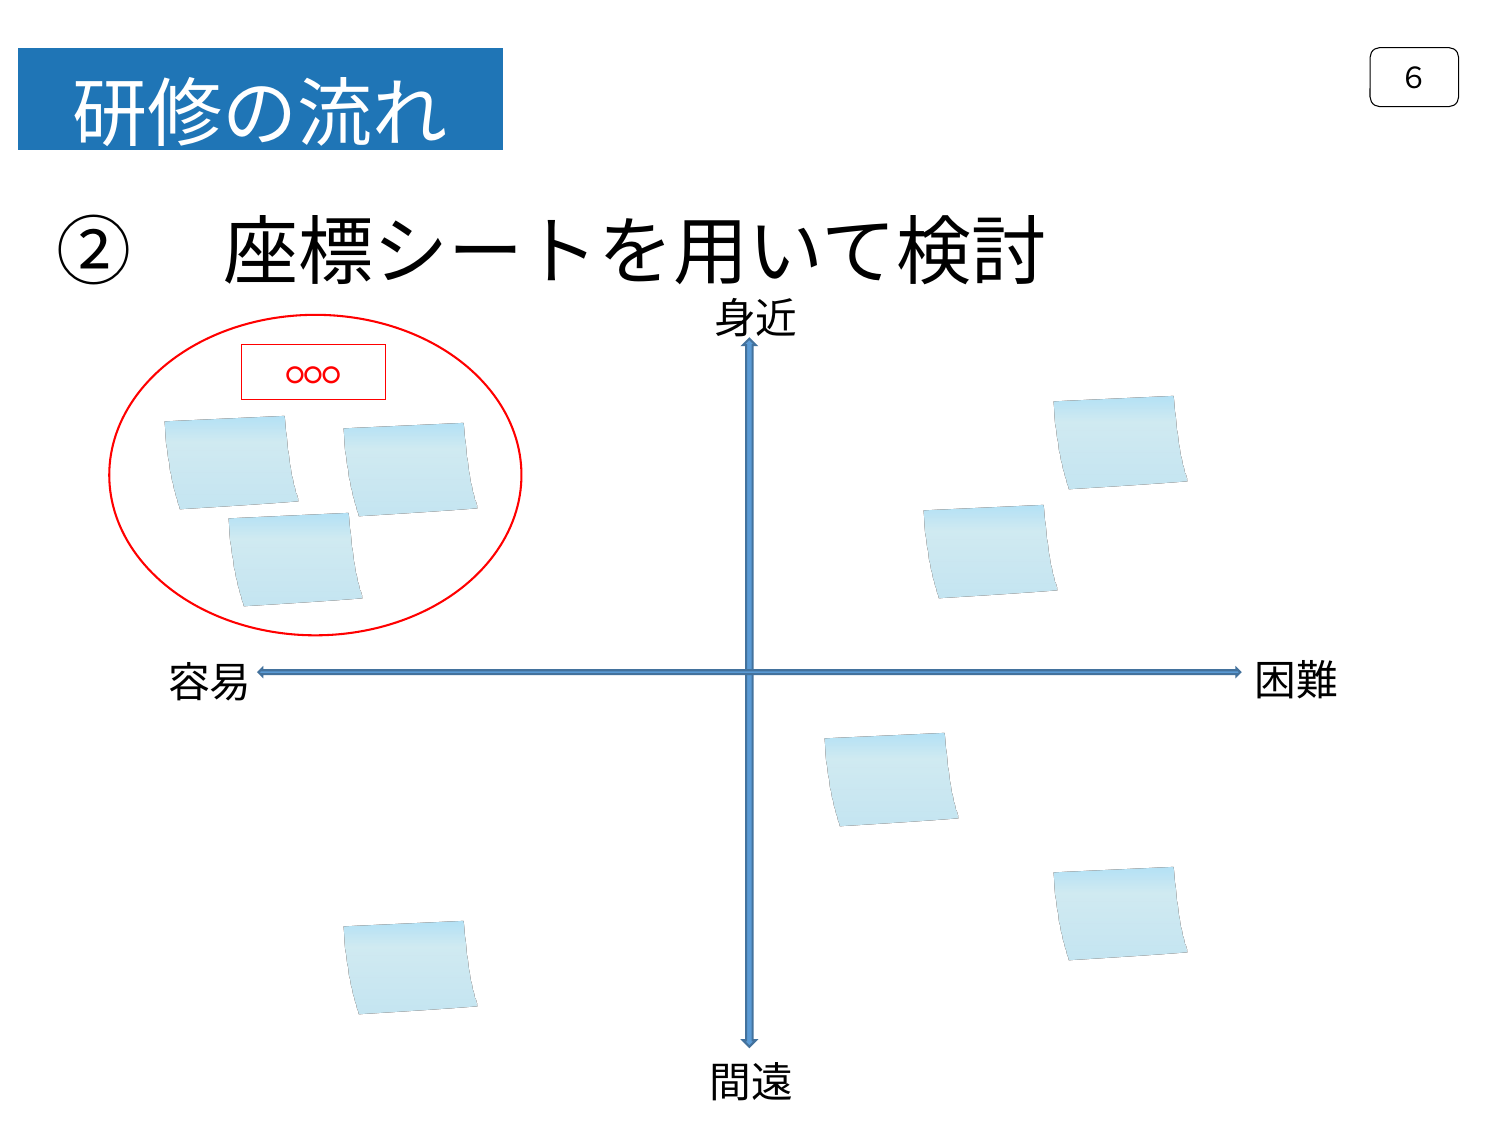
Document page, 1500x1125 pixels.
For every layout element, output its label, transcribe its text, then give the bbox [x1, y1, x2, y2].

picture [1045, 858, 1195, 968]
text_box ６ [1368, 46, 1460, 108]
text_box [740, 676, 759, 1048]
text_box 研修の流れ [18, 48, 503, 150]
text_box 困難 [1240, 646, 1371, 711]
picture [816, 724, 966, 834]
picture [915, 387, 1195, 606]
text_box [745, 350, 754, 669]
text_box 身近 [690, 284, 821, 350]
picture [335, 912, 485, 1022]
text_box 間遠 [686, 1048, 817, 1113]
text_box 容易 [153, 648, 284, 714]
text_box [109, 314, 522, 636]
text_box ② 座標シートを用いて検討 [41, 196, 1293, 302]
text_box [284, 665, 1240, 679]
